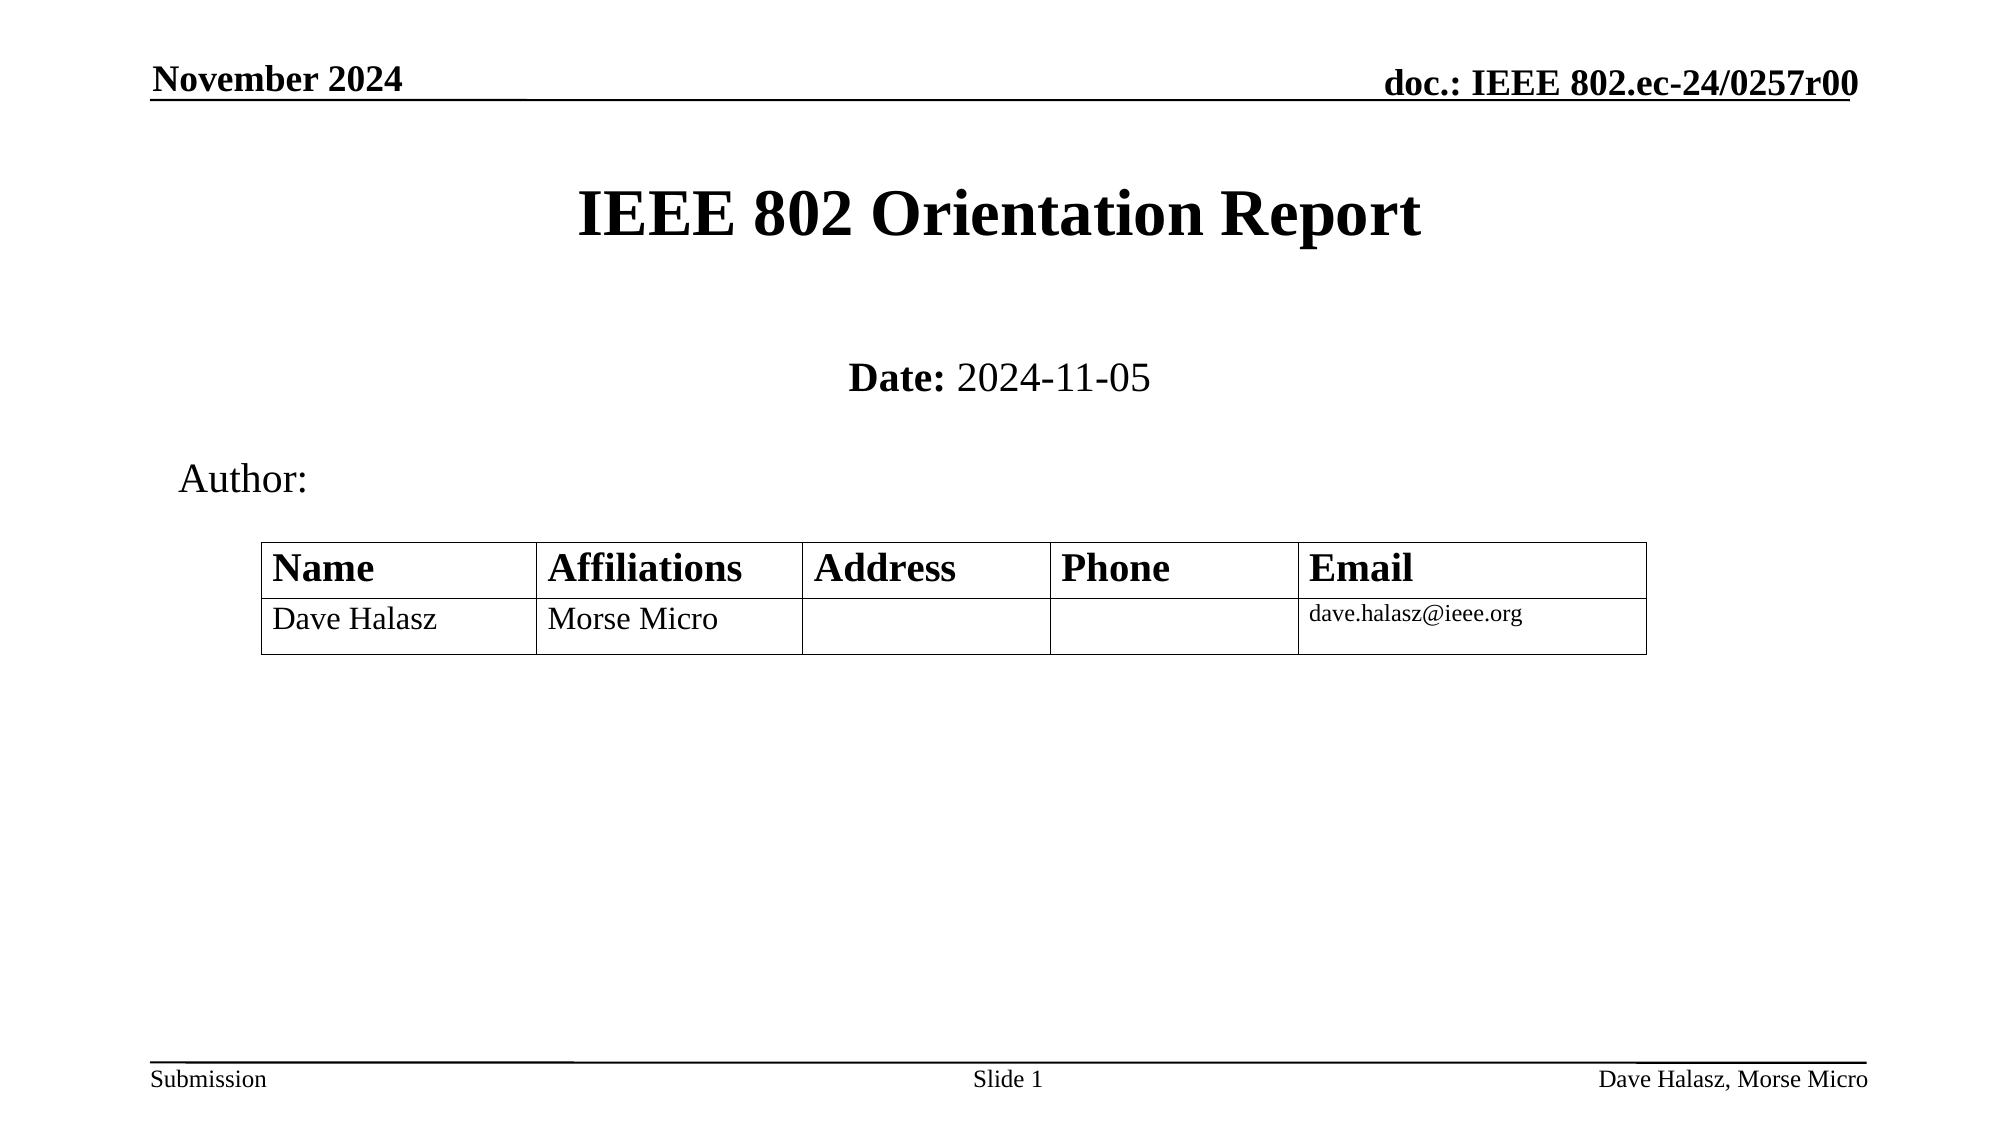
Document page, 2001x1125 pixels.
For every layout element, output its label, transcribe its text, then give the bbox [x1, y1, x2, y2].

footer Dave Halasz, Morse Micro [1171, 1061, 1869, 1093]
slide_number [152, 54, 563, 100]
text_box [243, 541, 1921, 890]
title IEEE 802 Orientation Report [149, 99, 1851, 319]
slide_number Slide 1 [950, 1061, 1067, 1123]
subtitle Date: 2024-11-05 [299, 342, 1701, 421]
text_box Author: [162, 443, 401, 506]
